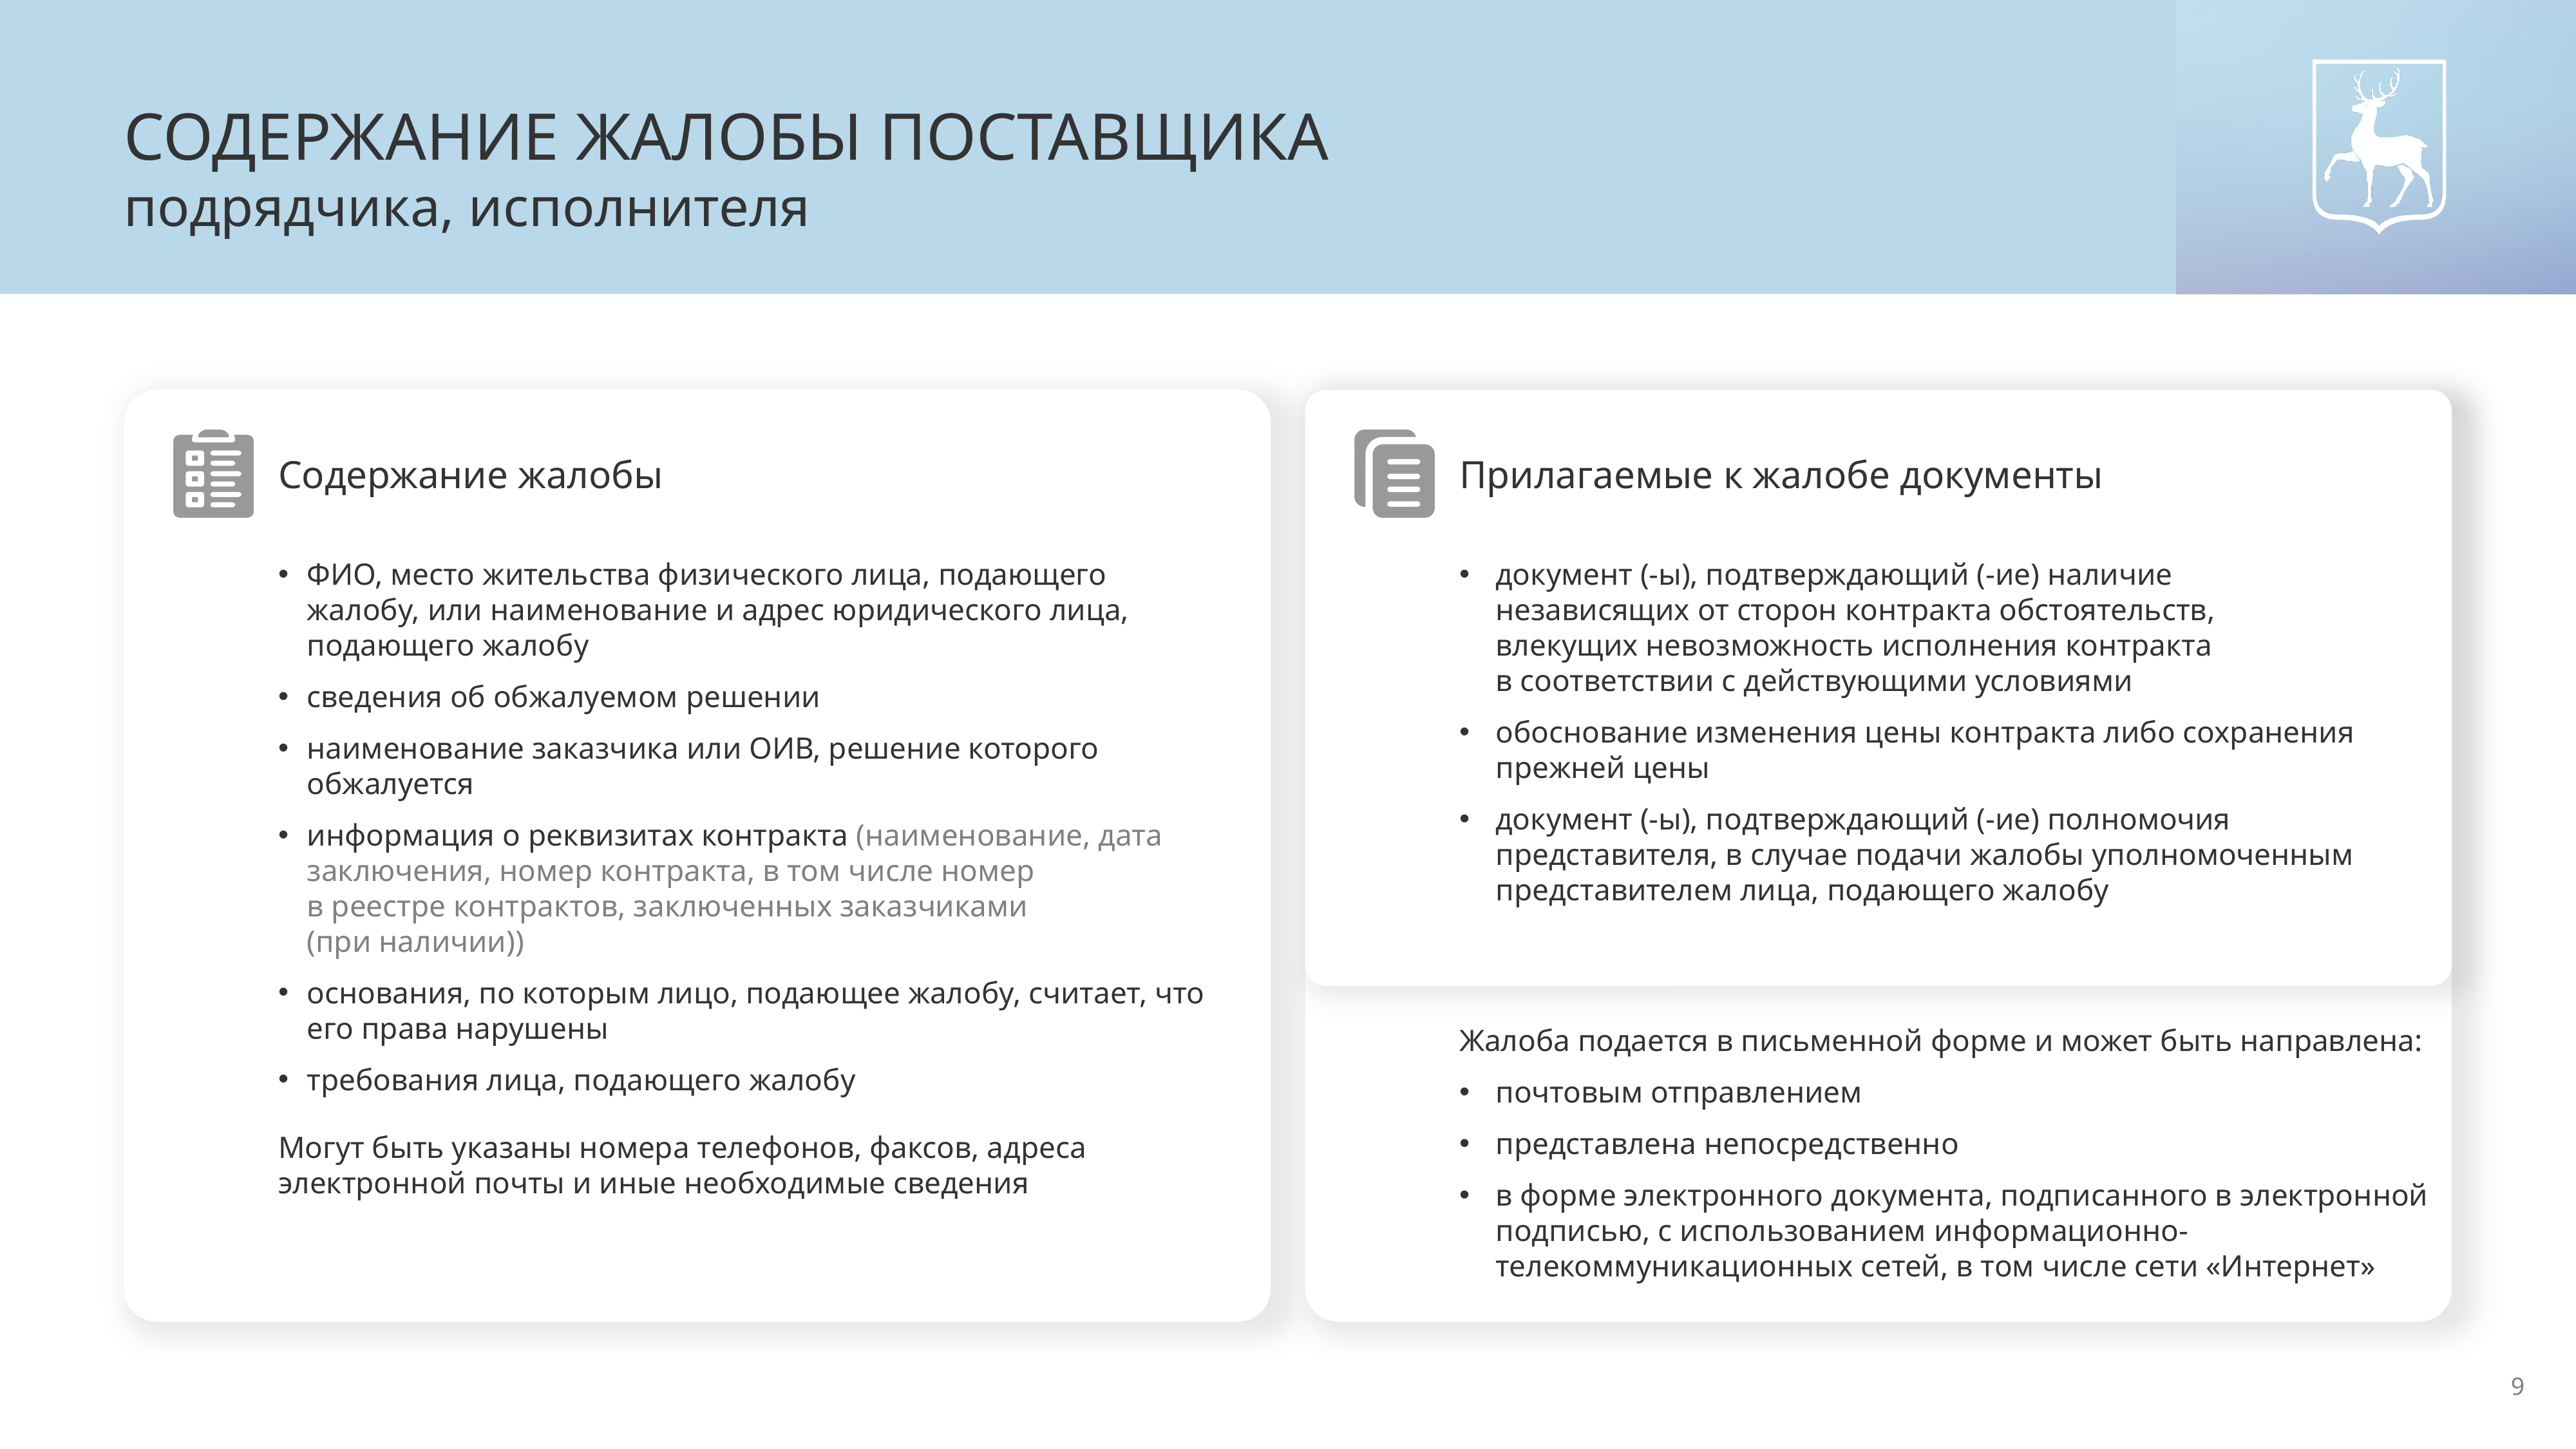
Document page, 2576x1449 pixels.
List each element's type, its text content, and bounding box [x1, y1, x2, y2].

text_box [0, 0, 2176, 294]
text_box СОДЕРЖАНИЕ ЖАЛОБЫ ПОСТАВЩИКА подрядчика, исполнителя [124, 95, 2150, 294]
text_box [123, 389, 1272, 1323]
text_box [1304, 989, 2453, 1323]
text_box Содержание жалобы [278, 451, 1238, 497]
picture [2176, 0, 2576, 294]
picture [173, 430, 254, 518]
text_box документ (-ы), подтверждающий (-ие) наличие независящих от сторон контракта обстоятельств, влекущих невозможность исполнения контракта в соответствии с действующими условиями обоснование изменения цены контракта либо сохранения прежней цены документ (-ы), подтверждающий (-ие) полномочия представителя, в случае подачи жалобы уполномоченным представителем лица, подающего жалобу [1459, 555, 2452, 907]
text_box Прилагаемые к жалобе документы [1459, 451, 2419, 497]
text_box [1304, 389, 2453, 987]
picture [1354, 430, 1435, 518]
text_box Жалоба подается в письменной форме и может быть направлена: почтовым отправлением представлена непосредственно в форме электронного документа, подписанного в электронной подписью, с использованием информационно-телекоммуникационных сетей, в том числе сети «Интернет» [1459, 1022, 2452, 1283]
text_box ФИО, место жительства физического лица, подающего жалобу, или наименование и адрес юридического лица, подающего жалобу сведения об обжалуемом решении наименование заказчика или ОИВ, решение которого обжалуется информация о реквизитах контракта (наименование, дата заключения, номер контракта, в том числе номер в реестре контрактов, заключенных заказчиками (при наличии)) основания, по которым лицо, подающее жалобу, считает, что его права нарушены требования лица, подающего жалобу Могут быть указаны номера телефонов, факсов, адреса электронной почты и иные необходимые сведения [278, 555, 1211, 1200]
